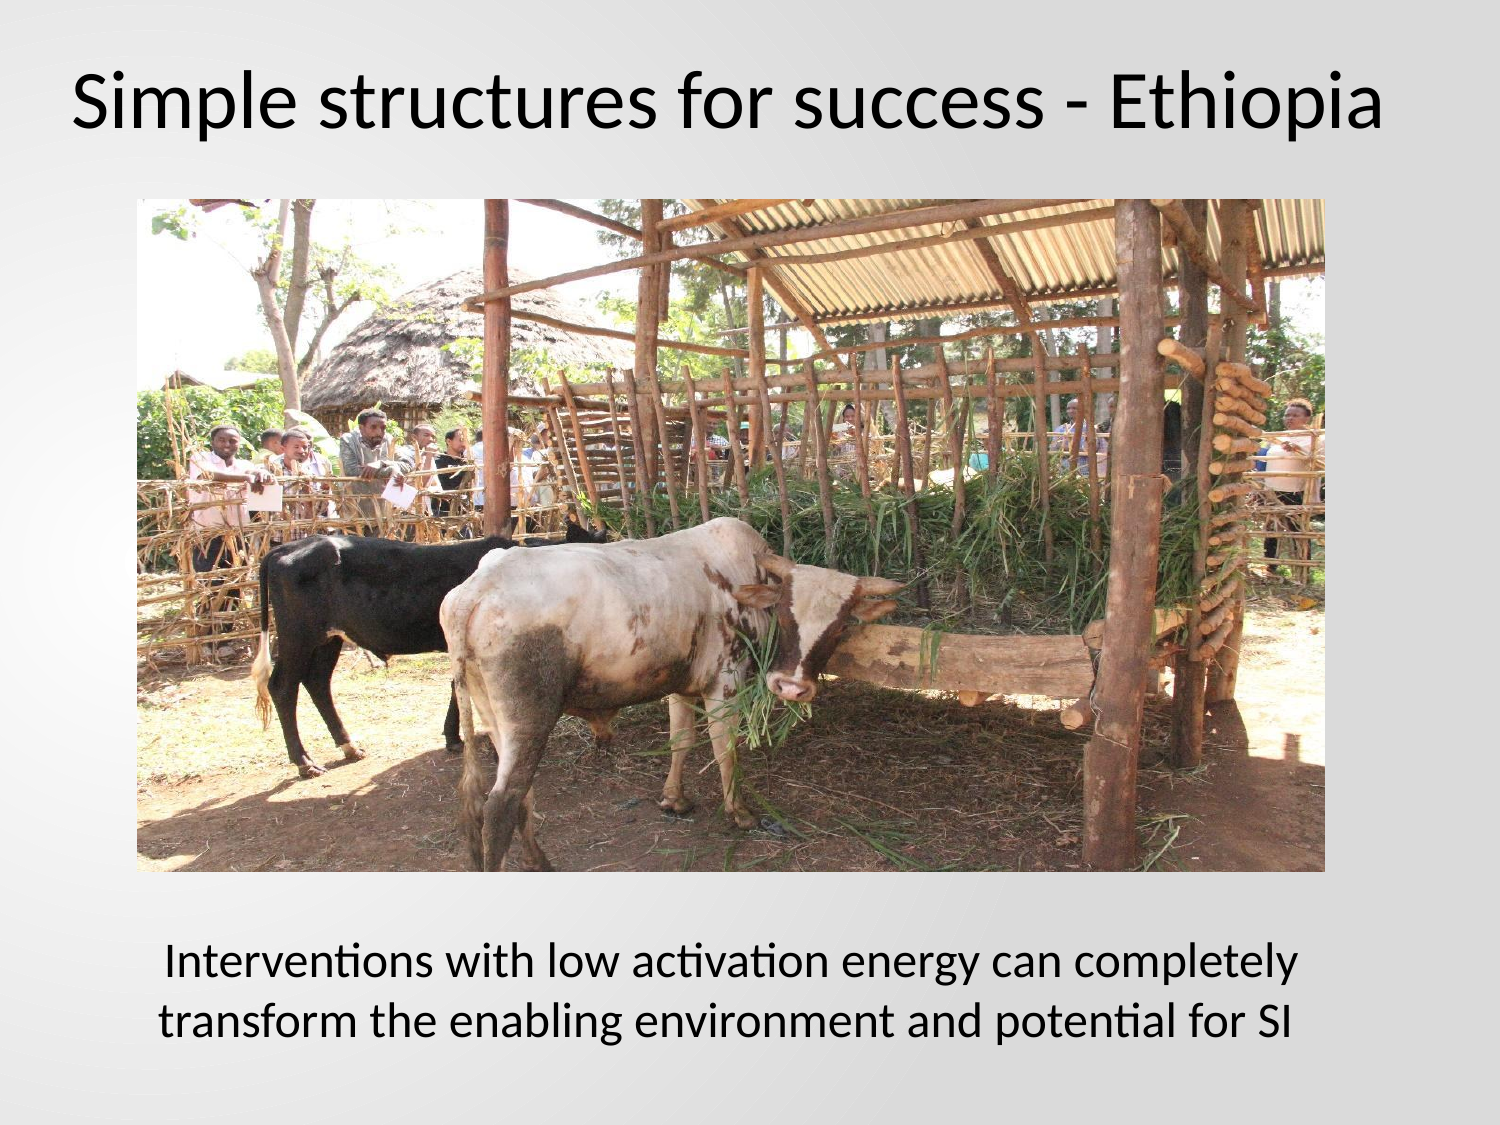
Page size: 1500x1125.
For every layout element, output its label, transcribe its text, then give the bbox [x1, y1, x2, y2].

text_box Interventions with low activation energy can completely transform the enabling environment and potential for SI [49, 920, 1413, 1056]
text_box Simple structures for success - Ethiopia [56, 37, 1403, 153]
picture [136, 199, 1326, 873]
